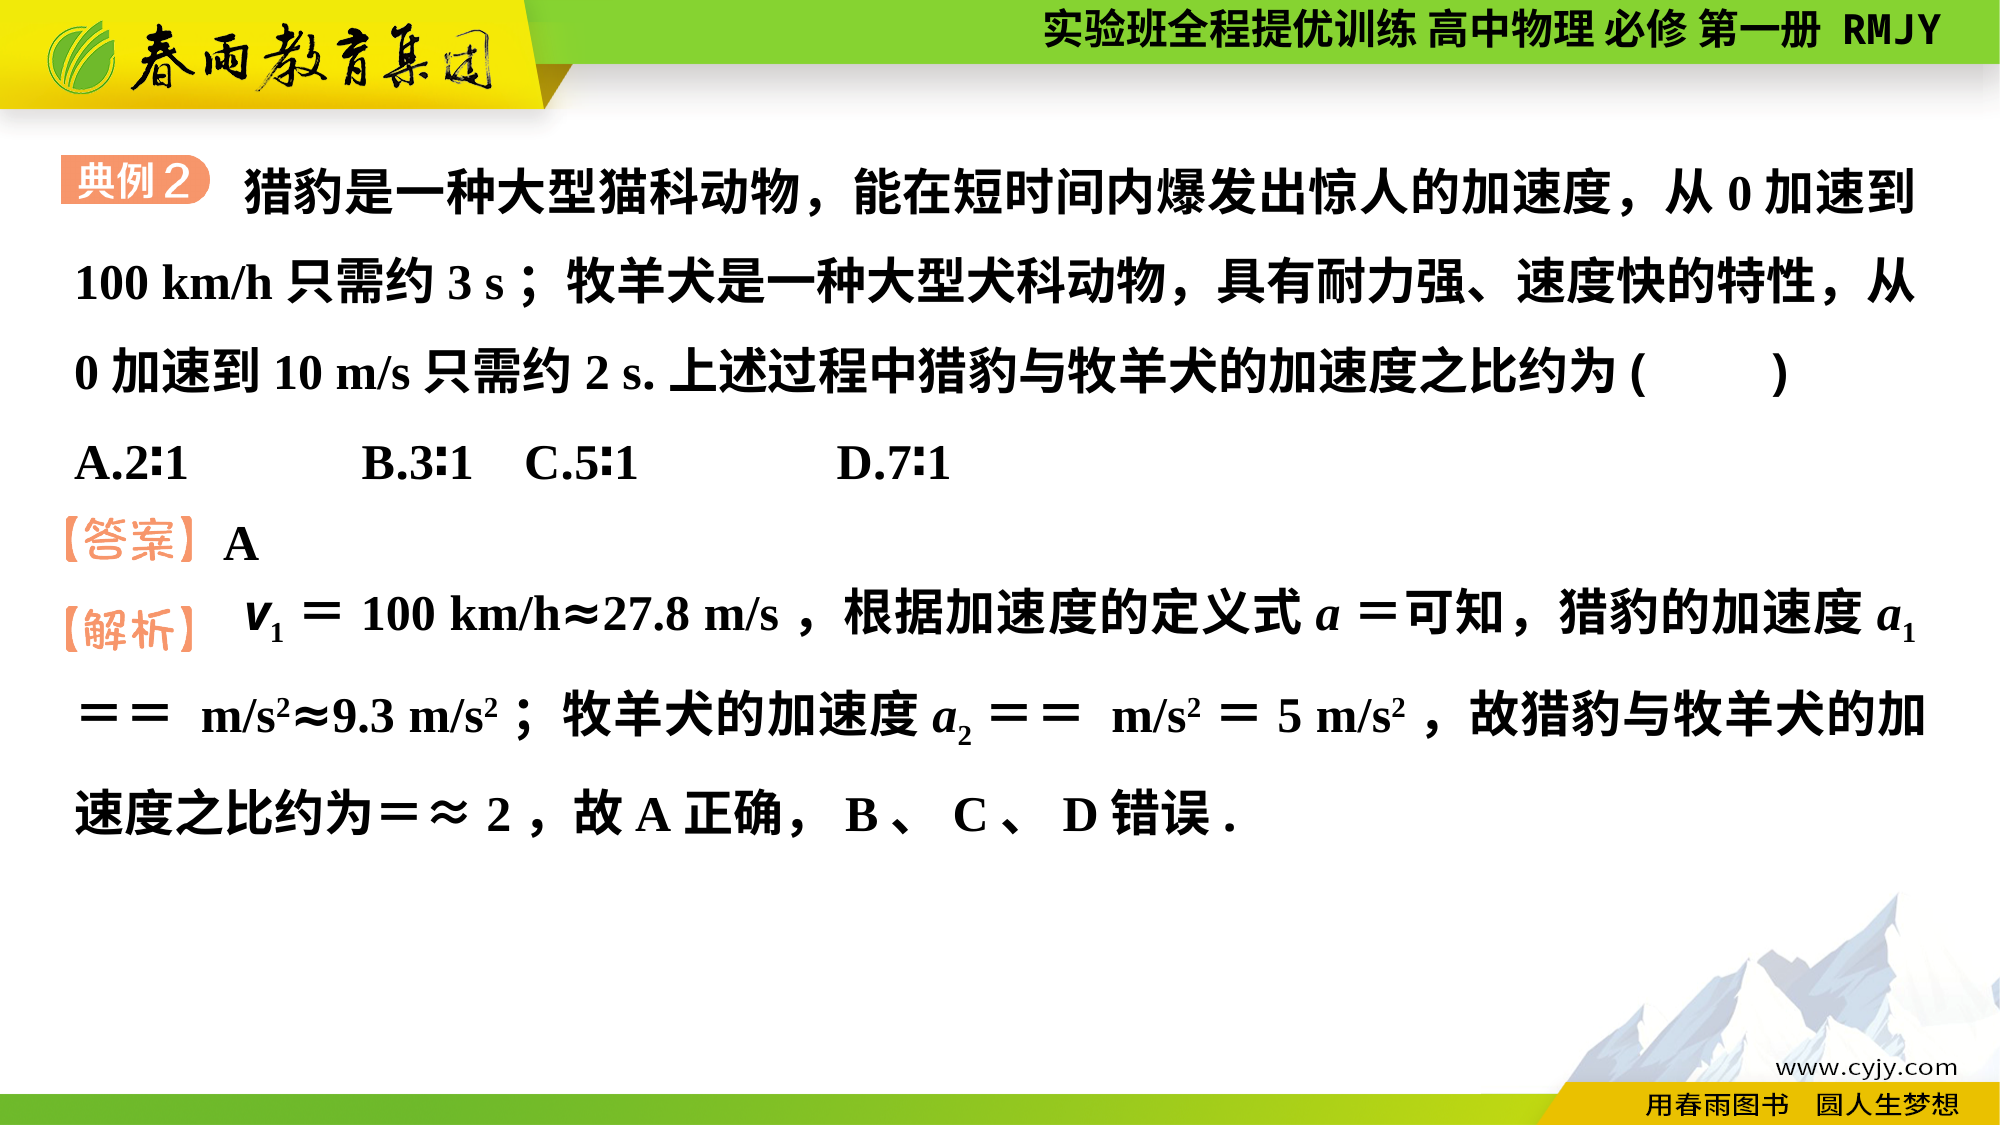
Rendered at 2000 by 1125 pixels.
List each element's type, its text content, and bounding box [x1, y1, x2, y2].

text_box A [208, 503, 275, 578]
list 猎豹是一种大型猫科动物，能在短时间内爆发出惊人的加速度，从0加速到100 km/h只需约3 s；牧羊犬是一种大型犬科动物，具有耐力强、速度快的特性，从0加速到10 m/s只需约2 s.上述过程中猎豹与牧羊犬的加速度之比约为( ) A.2∶1 B.3∶1 C.5∶1 D.7∶1 [59, 122, 1944, 502]
picture [0, 0, 2000, 1125]
